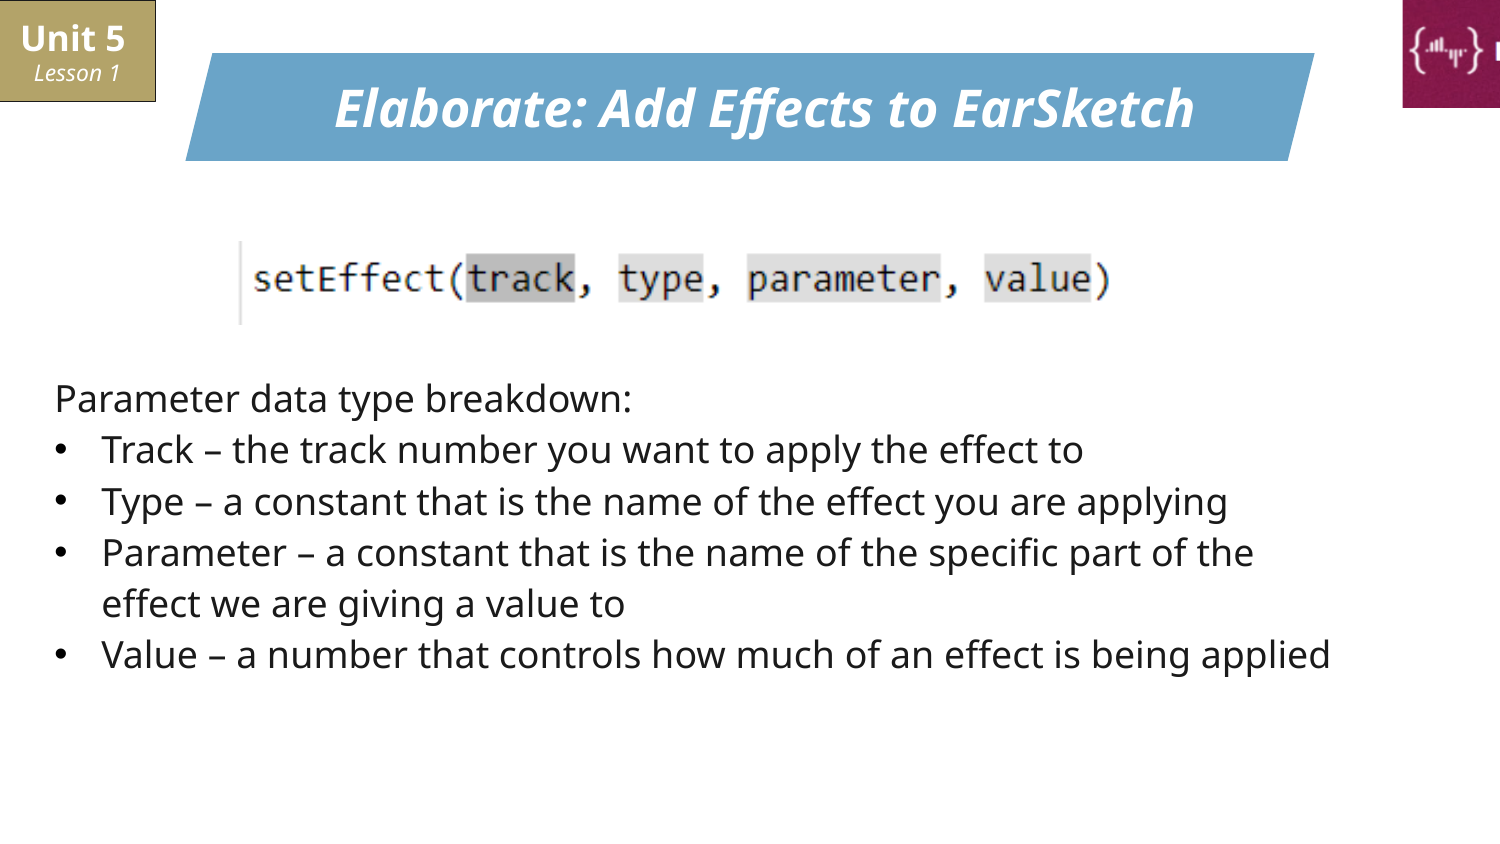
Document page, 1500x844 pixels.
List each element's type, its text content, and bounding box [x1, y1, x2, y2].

text_box Parameter data type breakdown: Track – the track number you want to apply the effect to Type – a constant that is the name of the effect you are applying Parameter – a constant that is the name of the specific part of the effect we are giving a value to Value – a number that controls how much of an effect is being applied [39, 353, 1379, 798]
text_box Unit 5 Lesson 1 [0, 0, 156, 102]
picture [1402, 0, 1500, 108]
title Elaborate: Add Effects to EarSketch [236, 60, 1295, 155]
text_box [185, 53, 1315, 161]
picture [238, 241, 1134, 325]
